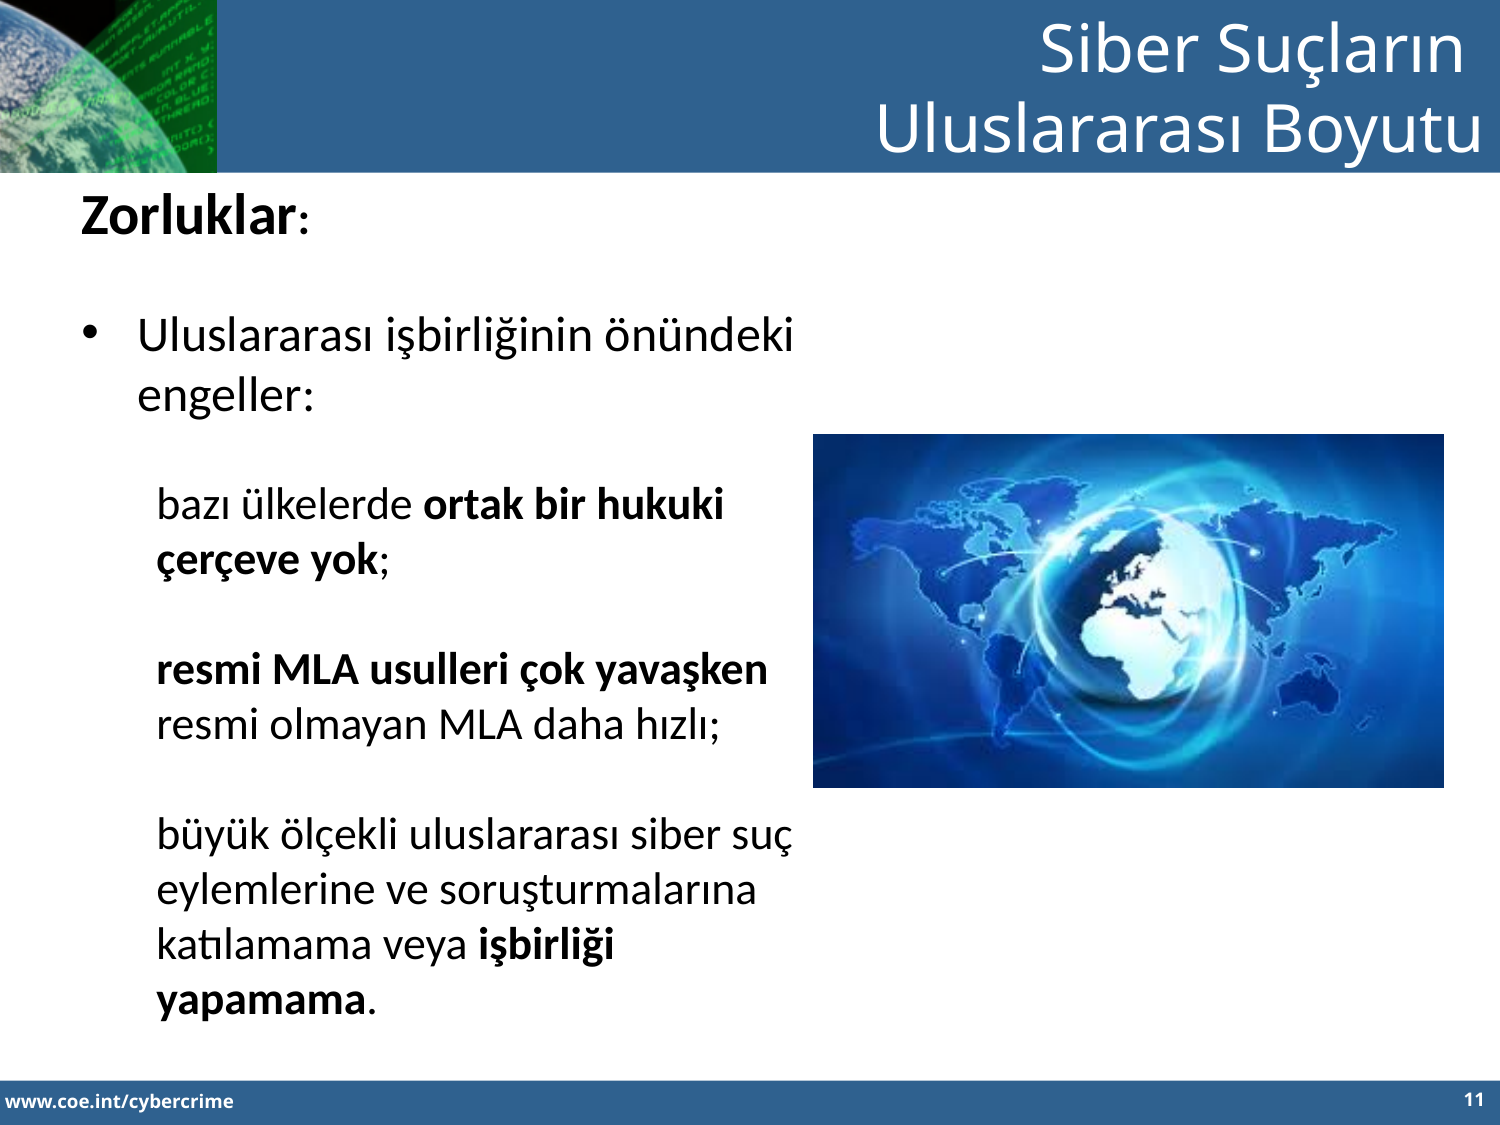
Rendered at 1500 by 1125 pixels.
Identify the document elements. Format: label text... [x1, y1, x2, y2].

slide_number 11 [1149, 1079, 1500, 1125]
text_box Zorluklar: Uluslararası işbirliğinin önündeki engeller: bazı ülkelerde ortak bir hukuki çerçeve yok; resmi MLA usulleri çok yavaşken resmi olmayan MLA daha hızlı; büyük ölçekli uluslararası siber suç eylemlerine ve soruşturmalarına katılamama veya işbirliği yapamama. [66, 99, 817, 1032]
picture [813, 434, 1444, 788]
text_box Siber Suçların Uluslararası Boyutu [329, 9, 1500, 162]
picture [0, 1, 217, 173]
